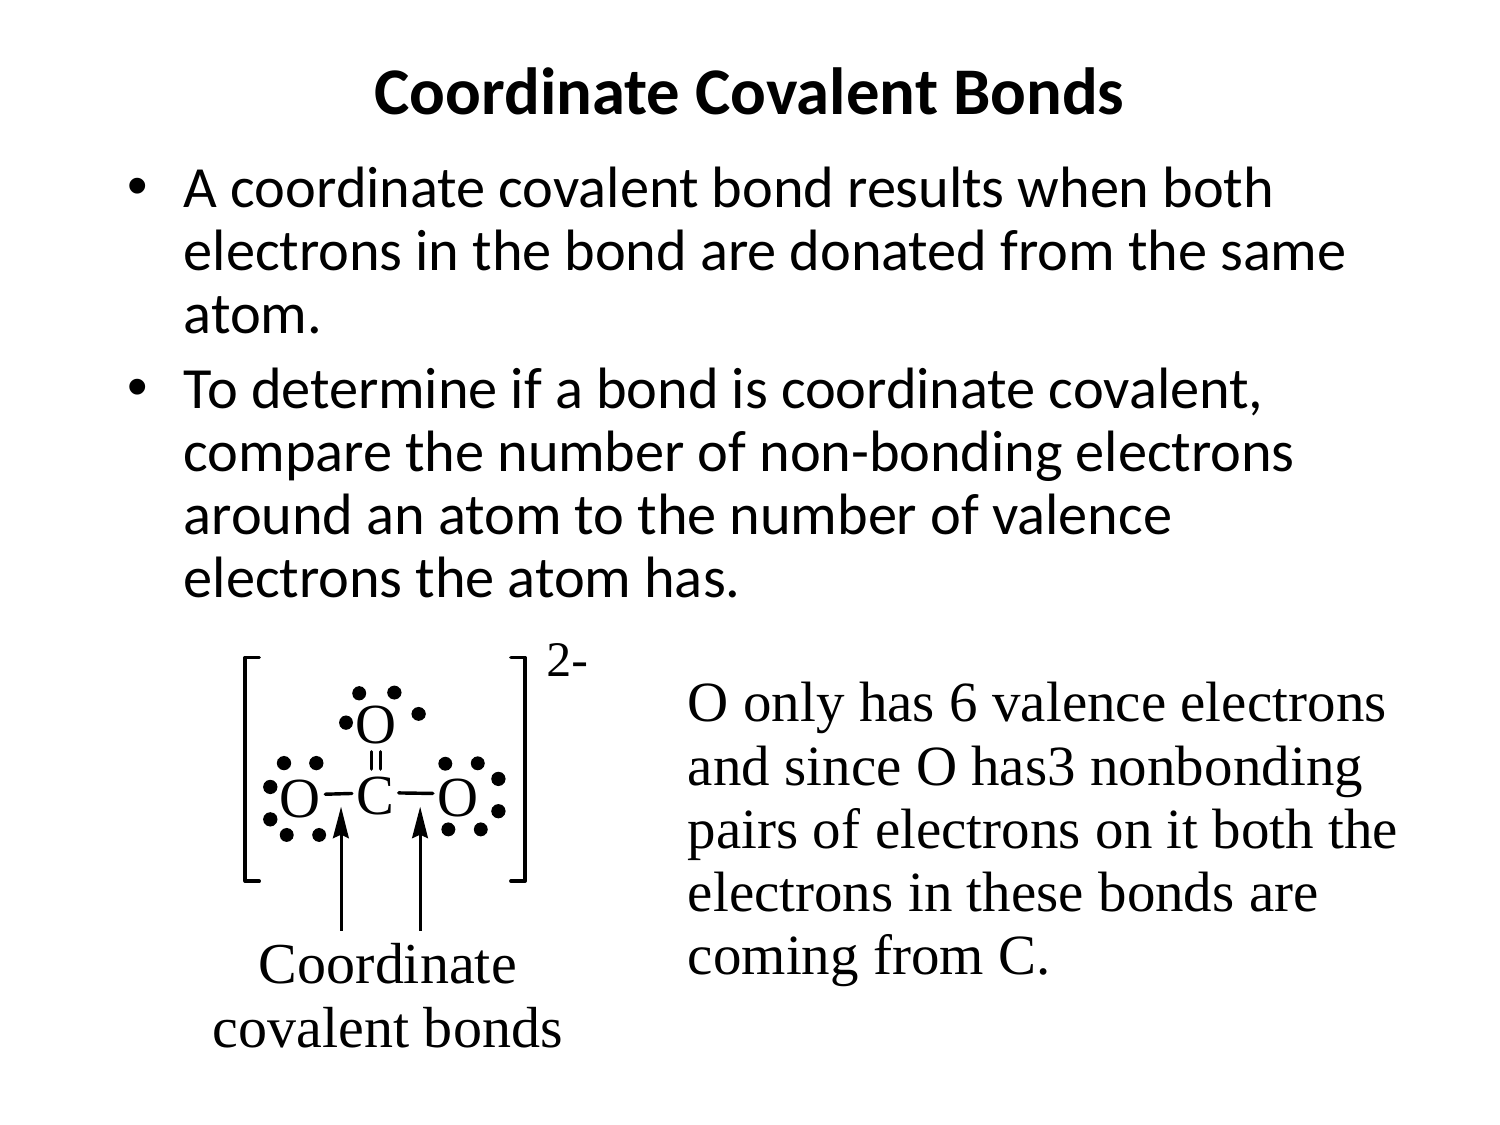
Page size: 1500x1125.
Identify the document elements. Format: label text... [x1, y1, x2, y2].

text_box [687, 676, 1413, 988]
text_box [237, 637, 588, 889]
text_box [212, 799, 564, 1061]
title Coordinate Covalent Bonds [112, 49, 1388, 126]
list A coordinate covalent bond results when both electrons in the bond are donated from the same atom. To determine if a bond is coordinate covalent, compare the number of non-bonding electrons around an atom to the number of valence electrons the atom has. [112, 149, 1388, 626]
